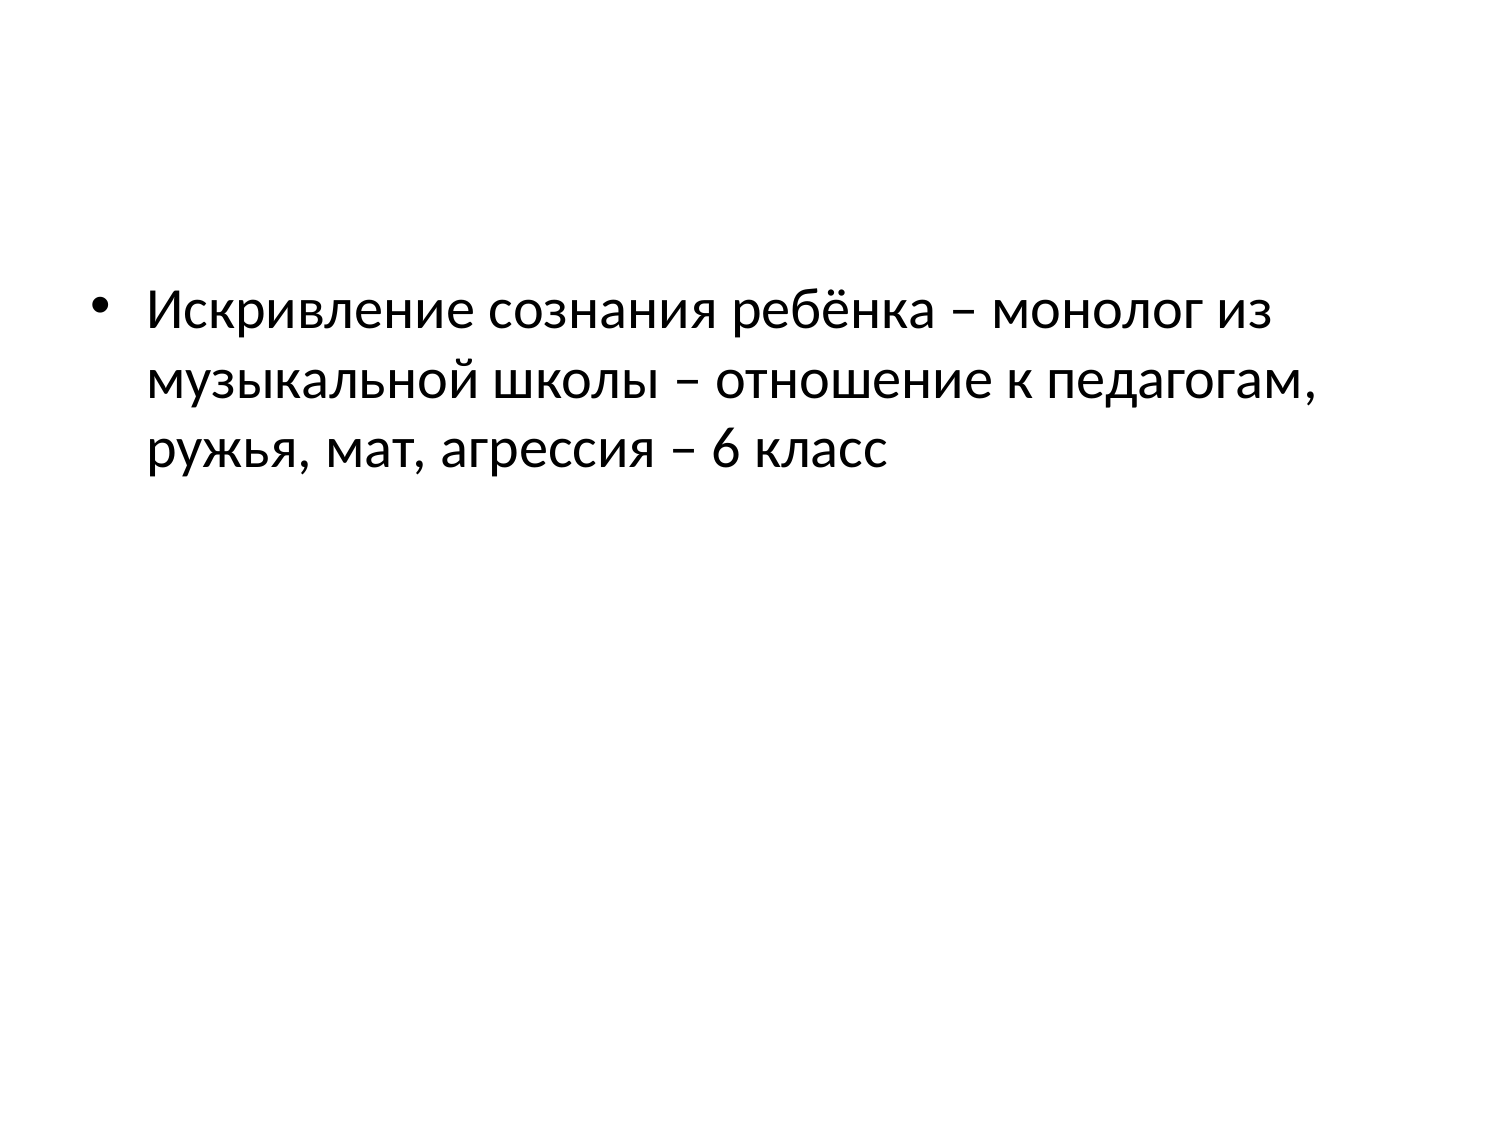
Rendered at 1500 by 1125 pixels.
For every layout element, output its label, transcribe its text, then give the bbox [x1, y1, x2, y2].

list Искривление сознания ребёнка – монолог из музыкальной школы – отношение к педагогам, ружья, мат, агрессия – 6 класс [75, 262, 1425, 1005]
